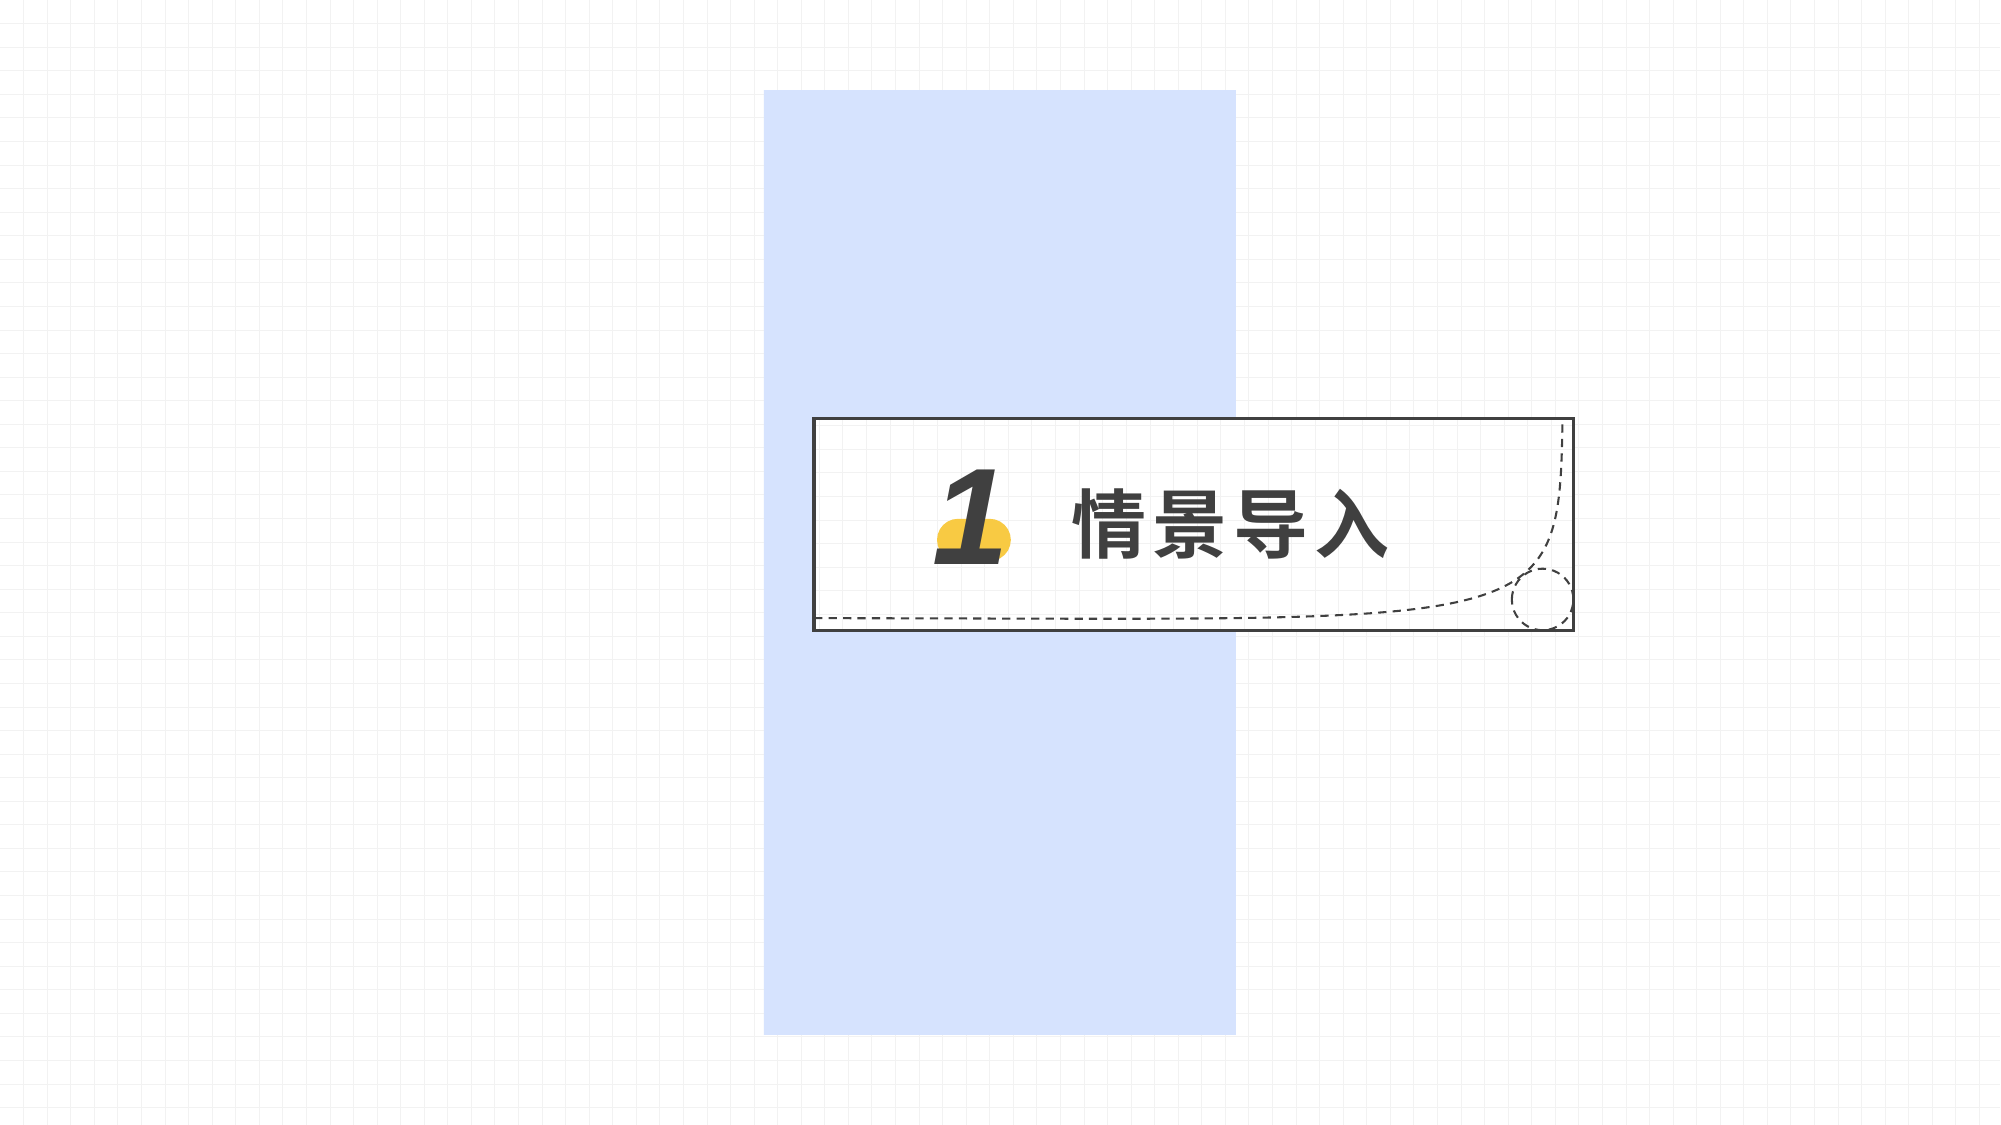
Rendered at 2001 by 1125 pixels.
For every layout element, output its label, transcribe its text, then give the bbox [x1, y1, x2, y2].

list 情景导入 [1056, 480, 1416, 578]
list 1 [918, 438, 1026, 604]
